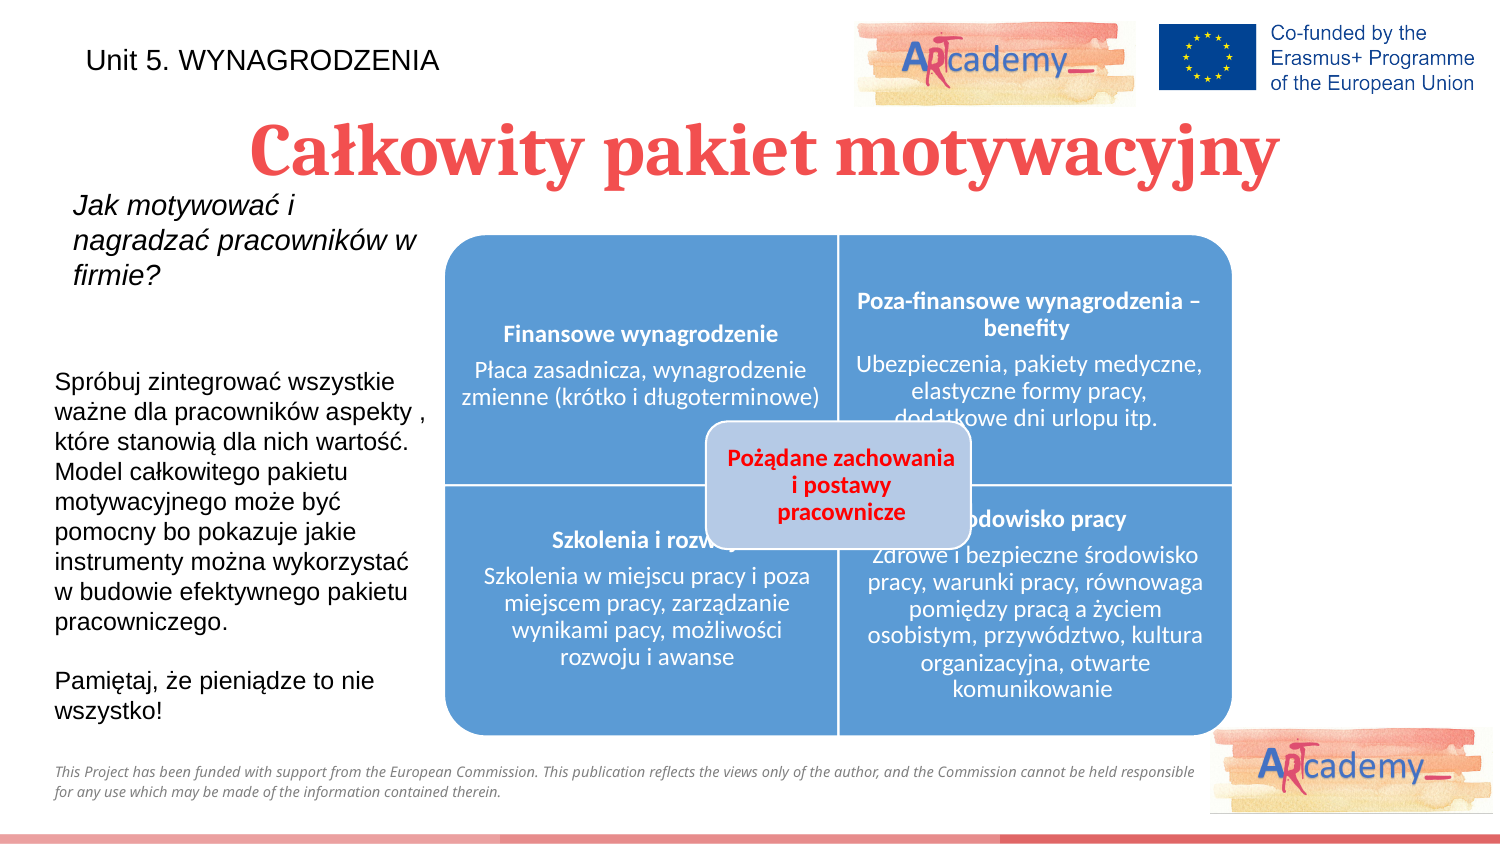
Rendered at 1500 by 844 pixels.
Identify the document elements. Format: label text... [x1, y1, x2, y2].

text_box Unit 5. WYNAGRODZENIA [70, 33, 805, 84]
text_box This Project has been funded with support from the European Commission. This publication reflects the views only of the author, and the Commission cannot be held responsible for any use which may be made of the information contained therein. [39, 754, 1205, 799]
picture [1158, 24, 1474, 94]
title Całkowity pakiet motywacyjny [180, 53, 1352, 206]
text_box Jak motywować i nagradzać pracowników w firmie? [58, 179, 444, 299]
picture [854, 2, 1137, 138]
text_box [443, 233, 1234, 737]
picture [1210, 709, 1493, 844]
text_box Spróbuj zintegrować wszystkie ważne dla pracowników aspekty , które stanowią dla nich wartość. Model całkowitego pakietu motywacyjnego może być pomocny bo pokazuje jakie instrumenty można wykorzystać w budowie efektywnego pakietu pracowniczego. Pamiętaj, że pieniądze to nie wszystko! [39, 358, 444, 768]
